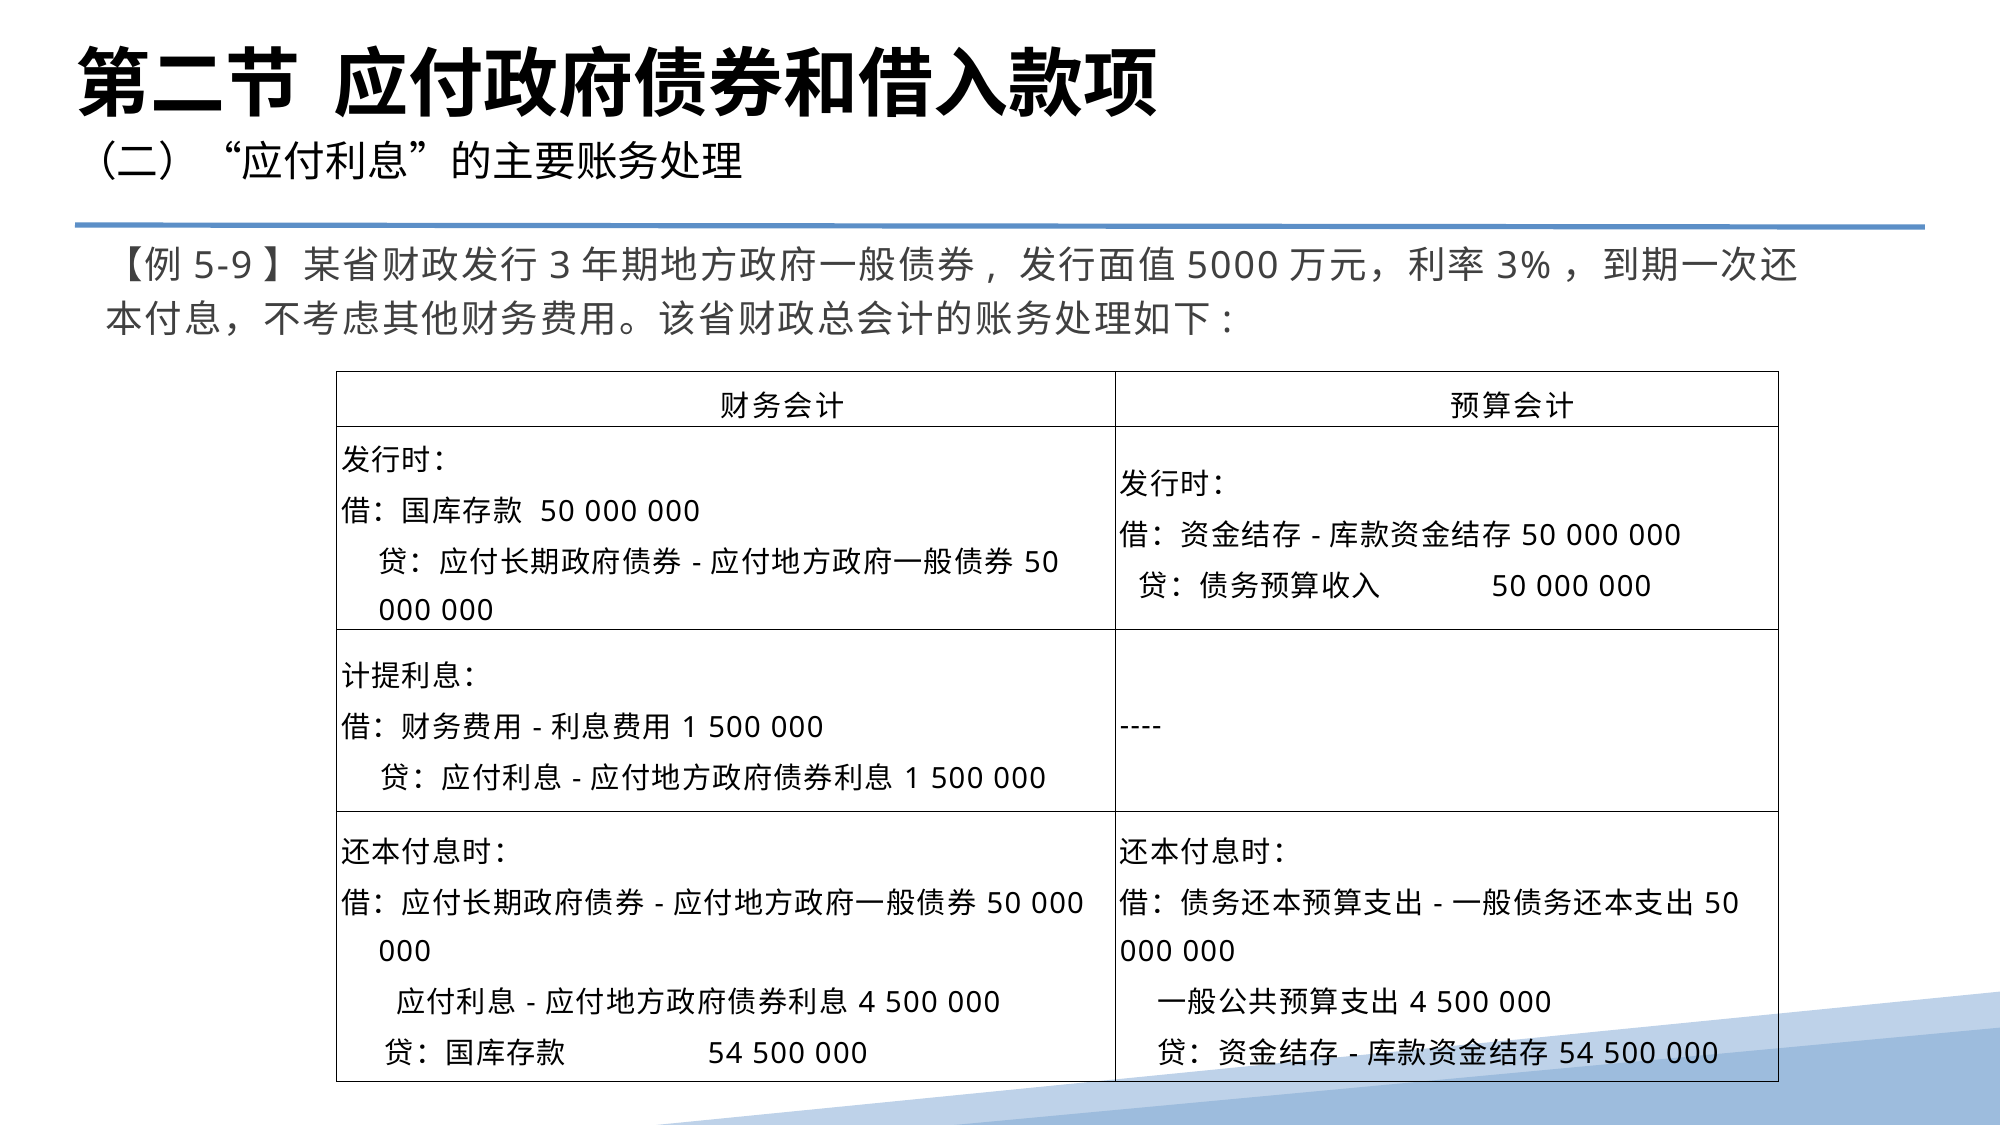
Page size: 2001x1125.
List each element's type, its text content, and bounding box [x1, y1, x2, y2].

text_box 【例5-9】某省财政发行3年期地方政府一般债券, 发行面值5000万元，利率3%，到期一次还本付息，不考虑其他财务费用。该省财政总会计的账务处理如下: [94, 228, 1847, 347]
table_header 预算会计 [1116, 372, 1778, 426]
text_box （二）“应付利息”的主要账务处理 [75, 124, 1925, 200]
table_cell 计提利息： 借：财务费用-利息费用1 500 000 贷：应付利息-应付地方政府债券利息1 500 000 [337, 630, 1115, 811]
table_cell 还本付息时： 借：应付长期政府债券-应付地方政府一般债券50 000 000 应付利息-应付地方政府债券利息4 500 000 贷：国库存款 54 500 000 [337, 812, 1115, 1081]
table_cell 还本付息时： 借：债务还本预算支出-一般债务还本支出50 000 000 一般公共预算支出4 500 000 贷：资金结存-库款资金结存54 500 000 [1116, 812, 1778, 991]
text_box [656, 991, 2000, 1125]
table_cell ---- [1116, 630, 1778, 811]
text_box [74, 224, 1925, 228]
table_header 财务会计 [337, 372, 1115, 426]
table_cell 发行时： 借：国库存款 50 000 000 贷：应付长期政府债券-应付地方政府一般债券50 000 000 [337, 427, 1115, 629]
table_cell 发行时： 借：资金结存-库款资金结存50 000 000 贷：债务预算收入 50 000 000 [1116, 427, 1778, 629]
text_box 第二节 应付政府债券和借入款项 [75, 24, 1925, 124]
